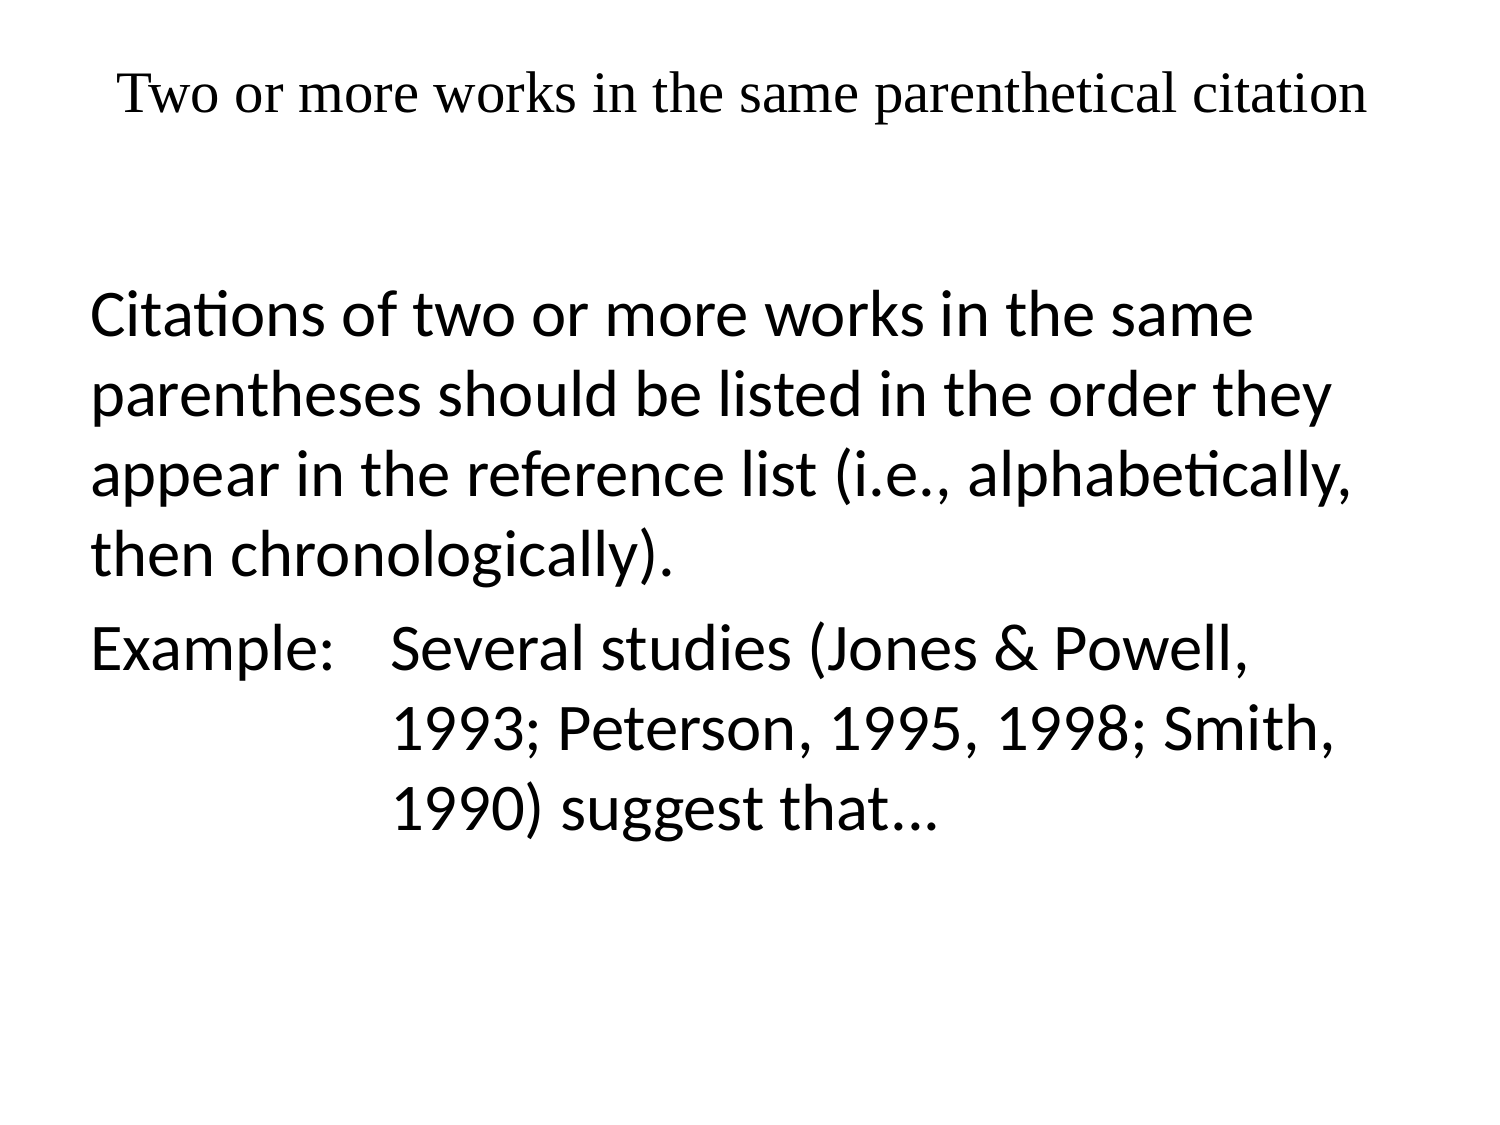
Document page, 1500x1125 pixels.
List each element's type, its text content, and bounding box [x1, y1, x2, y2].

list Citations of two or more works in the same parentheses should be listed in the order they appear in the reference list (i.e., alphabetically, then chronologically). Example: Several studies (Jones & Powell, 1993; Peterson, 1995, 1998; Smith, 1990) suggest that... [75, 262, 1425, 1005]
title Two or more works in the same parenthetical citation [75, 45, 1425, 233]
